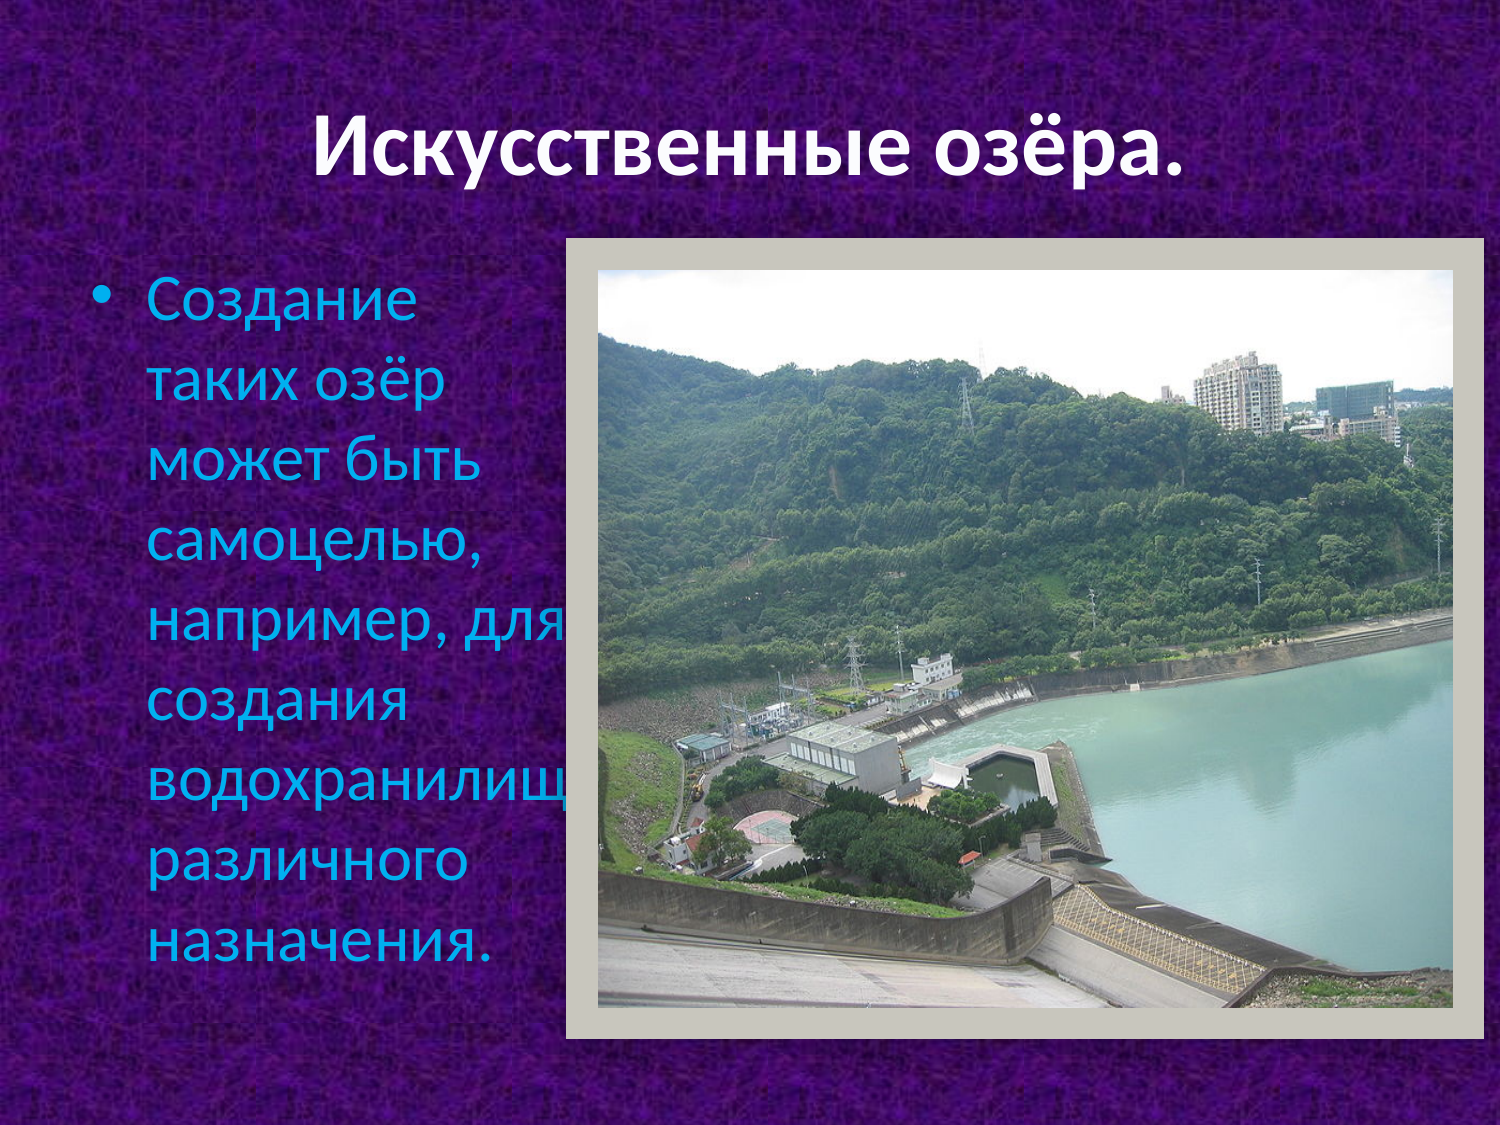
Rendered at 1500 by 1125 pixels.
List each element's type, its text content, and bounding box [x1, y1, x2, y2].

title Искусственные озёра. [75, 45, 1425, 233]
list Создание таких озёр может быть самоцелью, например, для создания водохранилищ различного назначения. [75, 246, 557, 1055]
picture [0, 0, 1500, 1125]
